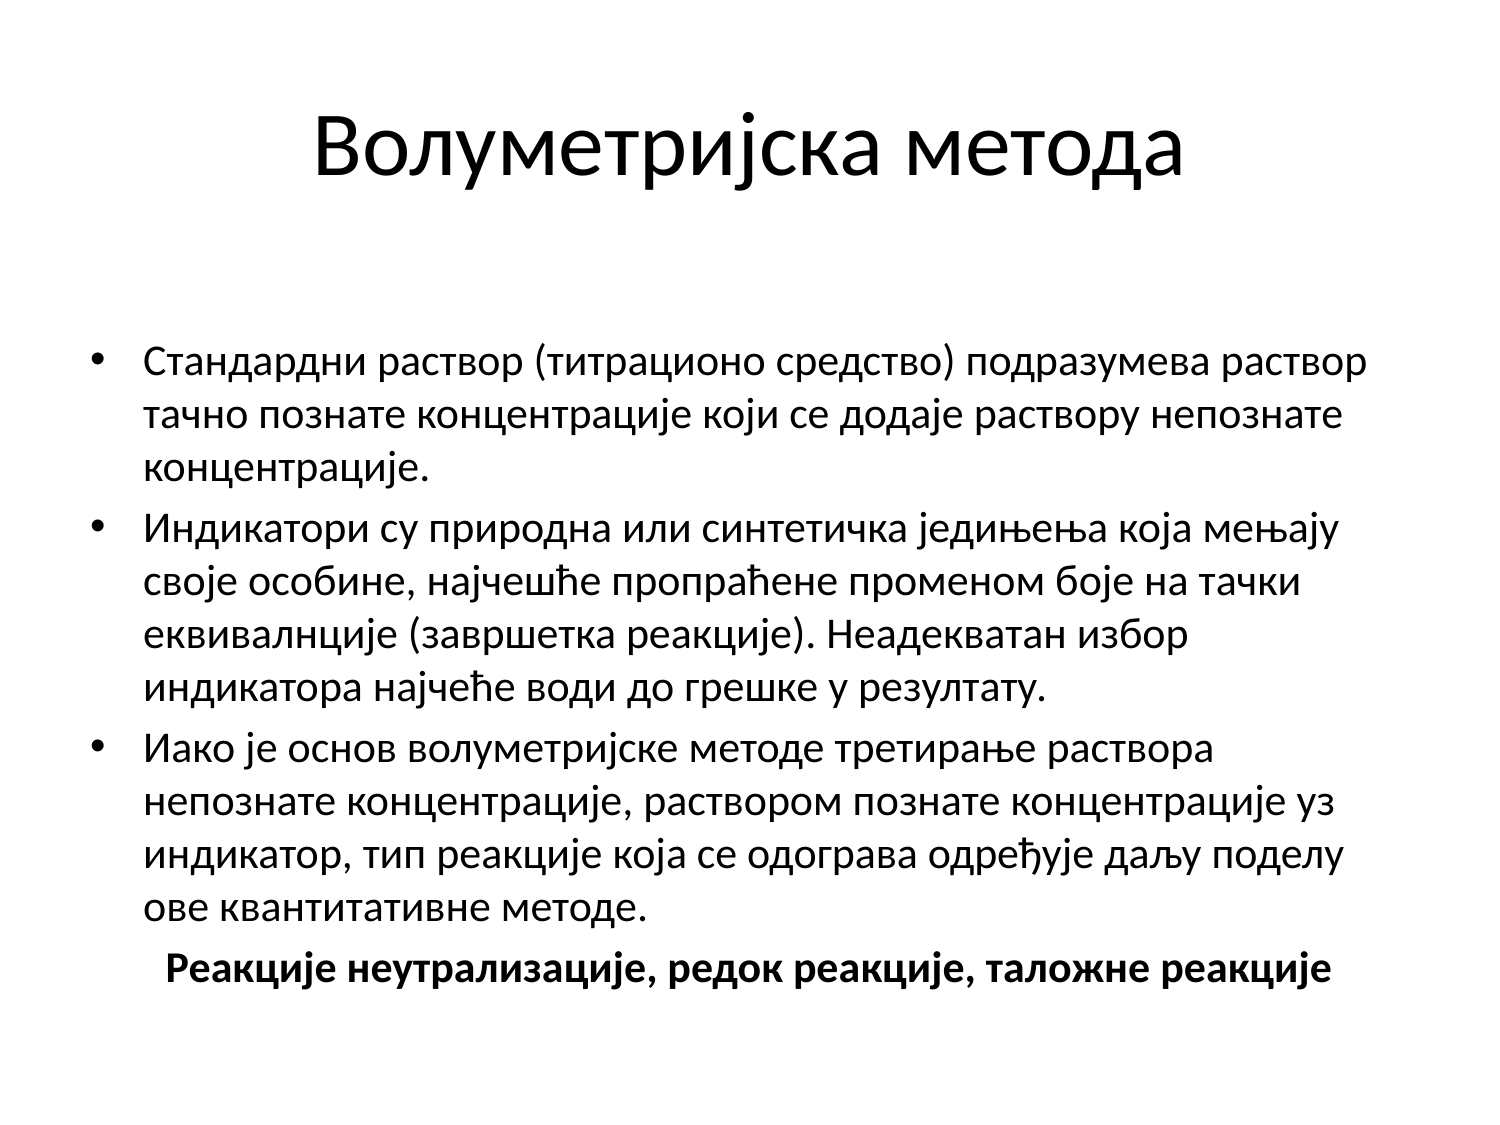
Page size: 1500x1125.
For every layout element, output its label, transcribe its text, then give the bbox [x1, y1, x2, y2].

title Волуметријска метода [75, 45, 1425, 233]
list Стандардни раствор (титрационо средство) подразумева раствор тачно познате концентрације који се додаје раствору непознате концентрације. Индикатори су природна или синтетичка једињења која мењају своје особине, најчешће пропраћене променом боје на тачки еквивалнције (завршетка реакције). Неадекватан избор индикатора најчеће води до грешке у резултату. Иако је основ волуметријске методе третирање раствора непознате концентрације, раствором познате концентрације уз индикатор, тип реакције која се одограва одређује даљу поделу ове квантитативне методе. Реакције неутрализације, редок реакције, таложне реакције [75, 262, 1425, 1005]
